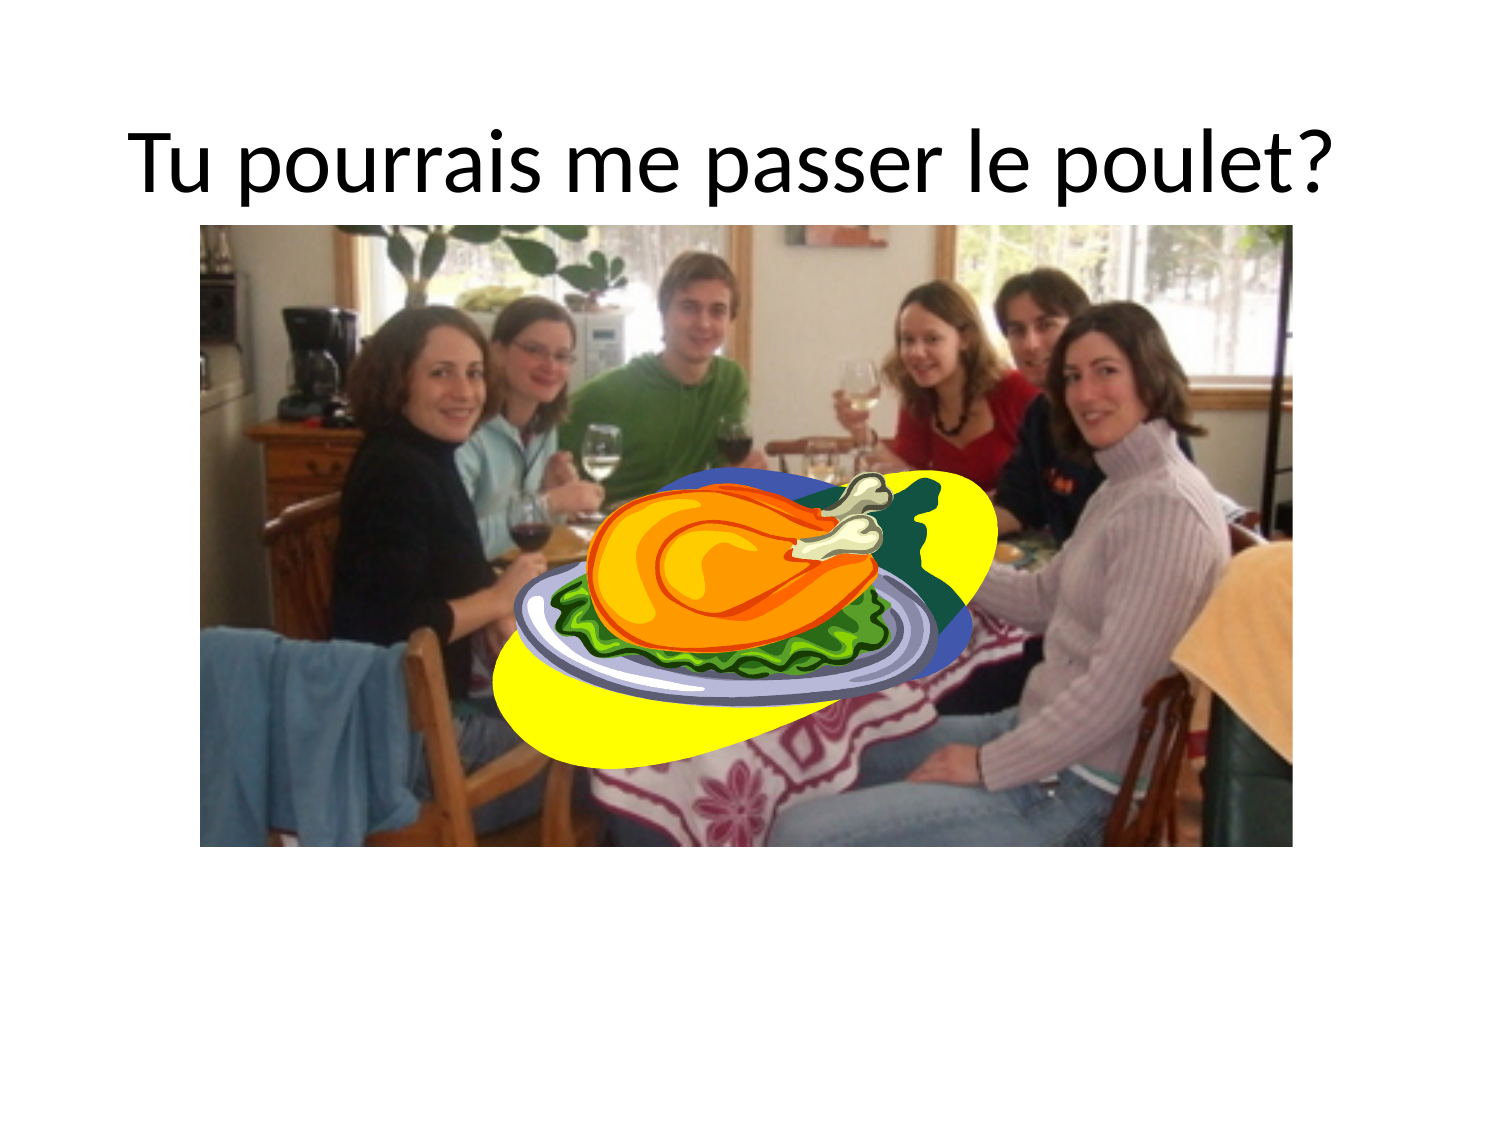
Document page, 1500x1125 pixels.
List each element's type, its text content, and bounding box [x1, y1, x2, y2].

title Tu pourrais me passer le poulet? [37, 62, 1450, 250]
picture [199, 224, 1293, 847]
